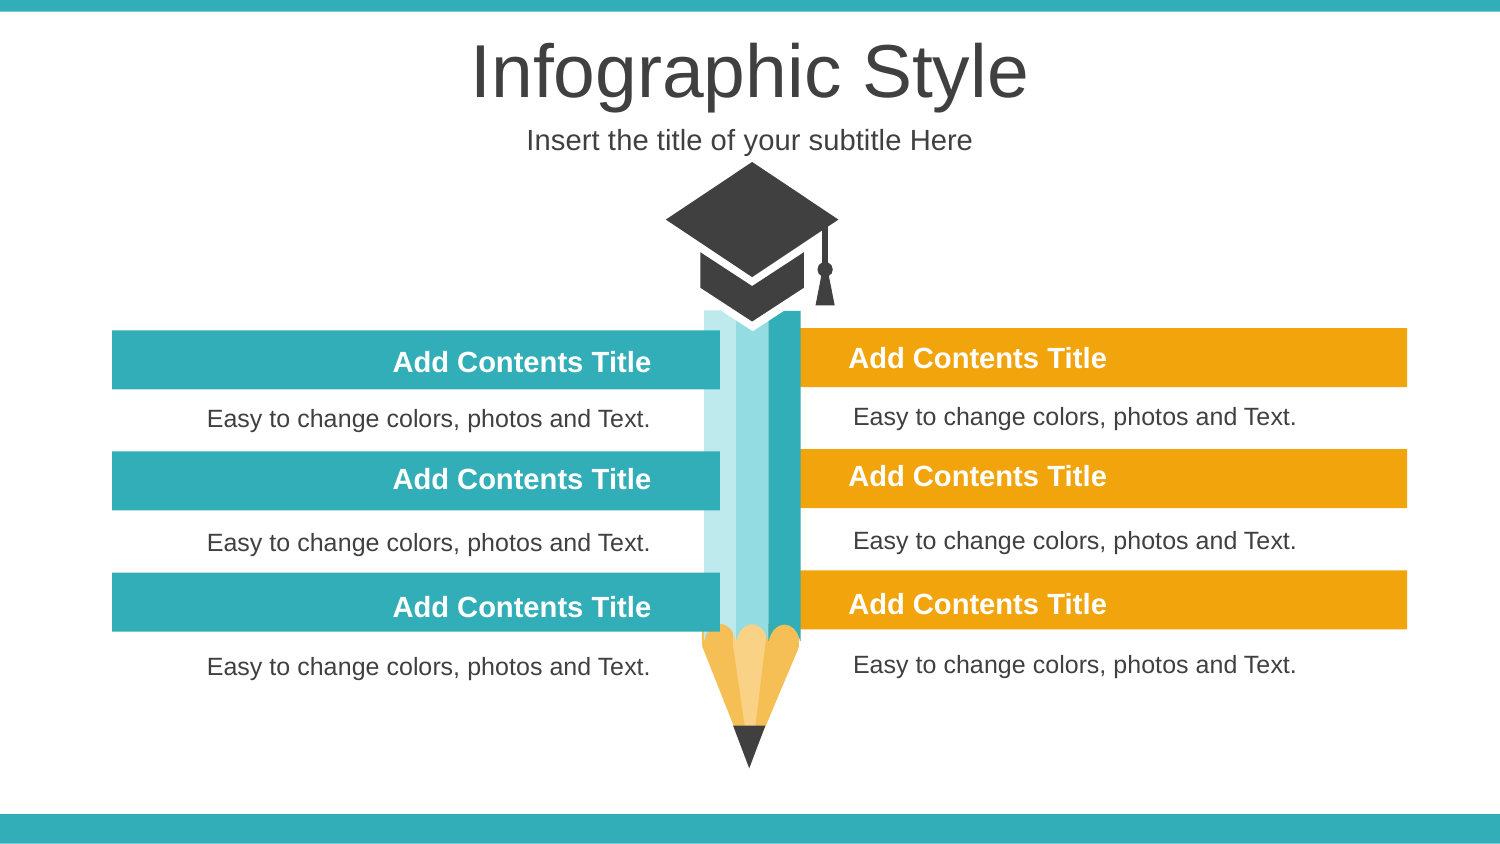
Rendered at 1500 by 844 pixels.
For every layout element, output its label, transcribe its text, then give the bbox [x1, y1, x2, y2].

text_box Easy to change colors, photos and Text. [128, 643, 660, 688]
list Infographic Style [0, 20, 1500, 114]
text_box Easy to change colors, photos and Text. [843, 516, 1376, 562]
text_box [843, 447, 1409, 510]
text_box Easy to change colors, photos and Text. [843, 392, 1376, 438]
text_box Easy to change colors, photos and Text. [128, 519, 660, 564]
text_box Add Contents Title [843, 449, 1223, 500]
text_box Add Contents Title [277, 581, 660, 631]
text_box Easy to change colors, photos and Text. [128, 394, 660, 440]
list Insert the title of your subtitle Here [0, 114, 1500, 162]
text_box [110, 328, 660, 391]
text_box [843, 568, 1409, 631]
text_box Add Contents Title [843, 577, 1223, 628]
text_box Add Contents Title [277, 335, 660, 386]
text_box [110, 570, 660, 634]
text_box Add Contents Title [843, 332, 1223, 383]
text_box [843, 326, 1409, 389]
text_box [110, 449, 660, 513]
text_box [665, 161, 839, 769]
text_box Easy to change colors, photos and Text. [843, 640, 1376, 686]
text_box Add Contents Title [277, 453, 660, 503]
